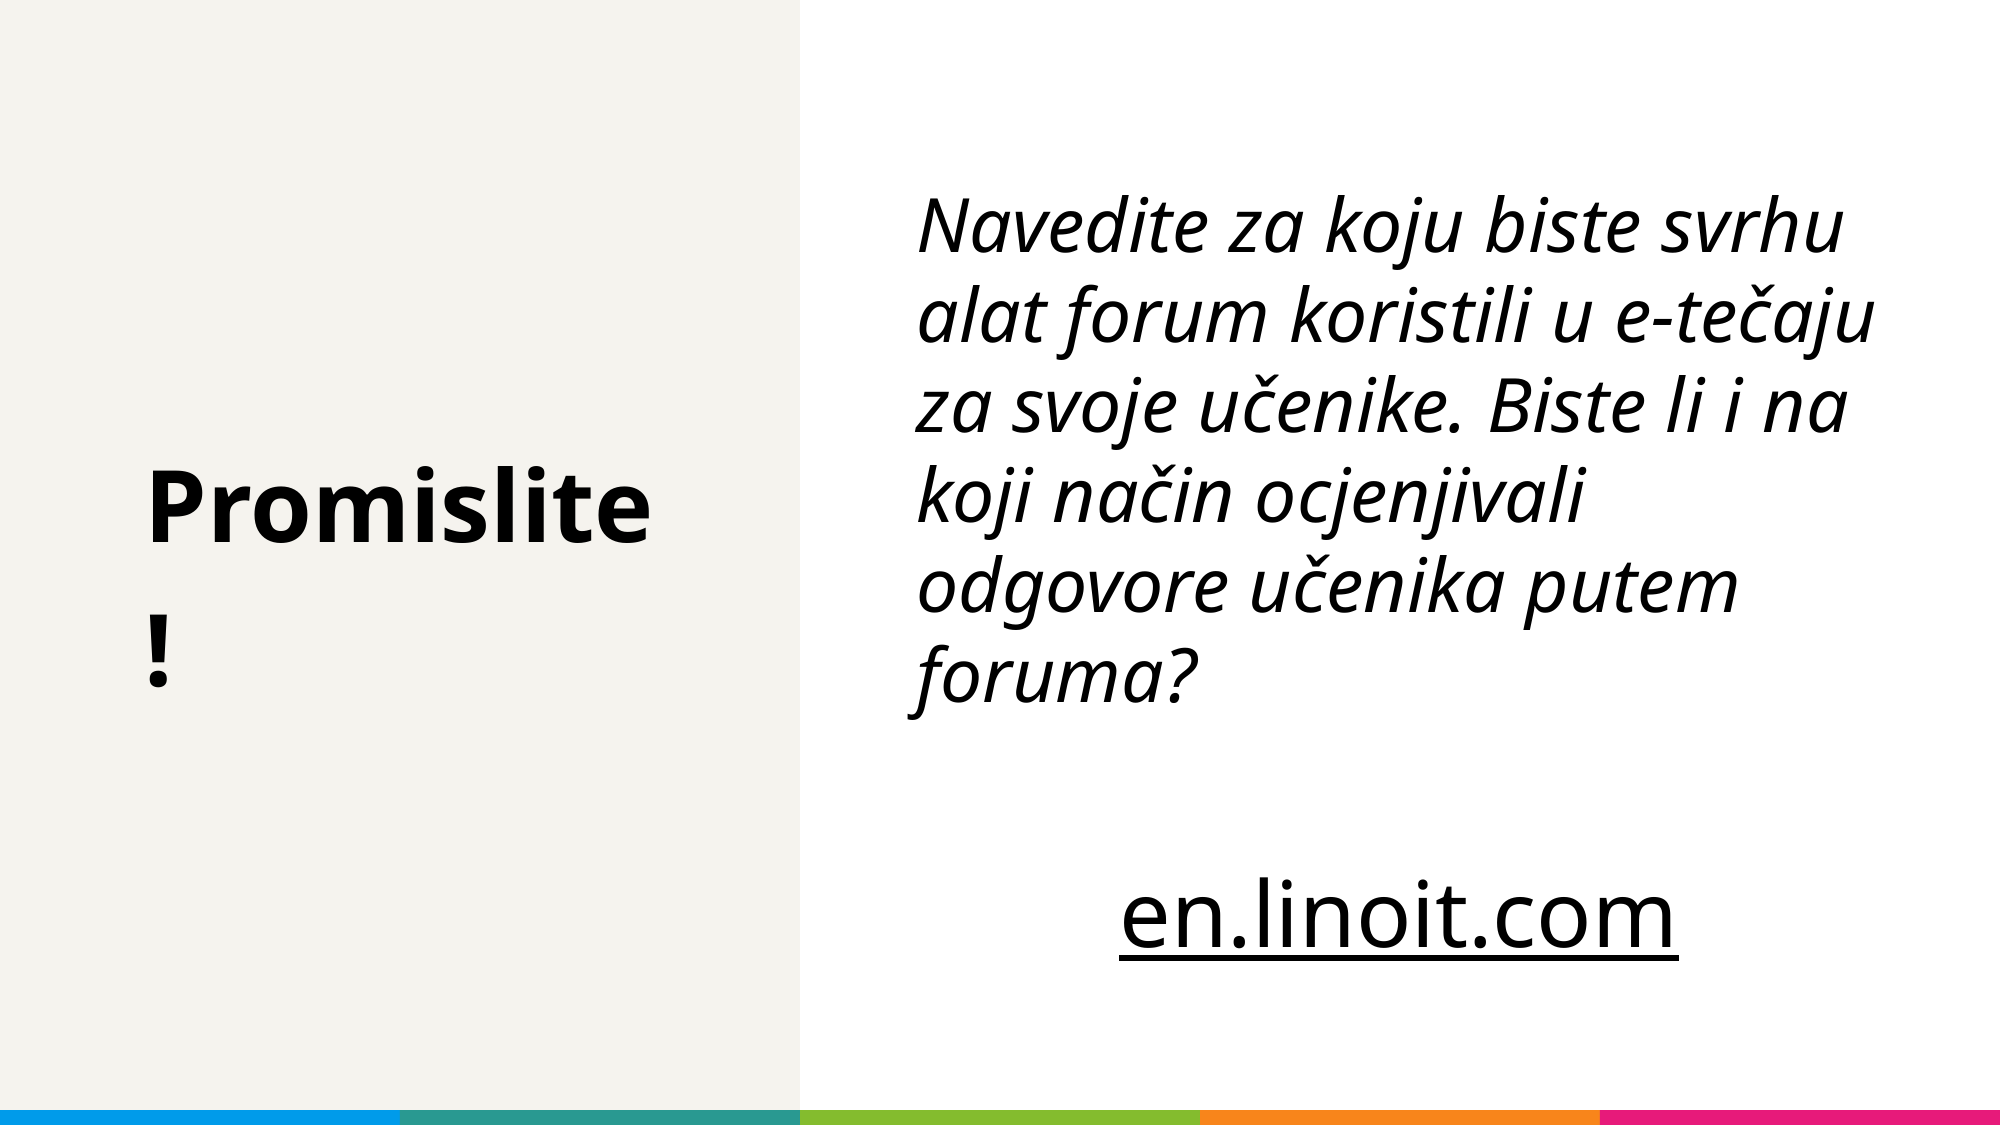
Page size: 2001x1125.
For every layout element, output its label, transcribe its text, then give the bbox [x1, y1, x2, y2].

list Navedite za koju biste svrhu alat forum koristili u e-tečaju za svoje učenike. Biste li i na koji način ocjenjivali odgovore učenika putem foruma? en.linoit.com [893, 149, 1920, 998]
title Promislite! [129, 149, 685, 975]
